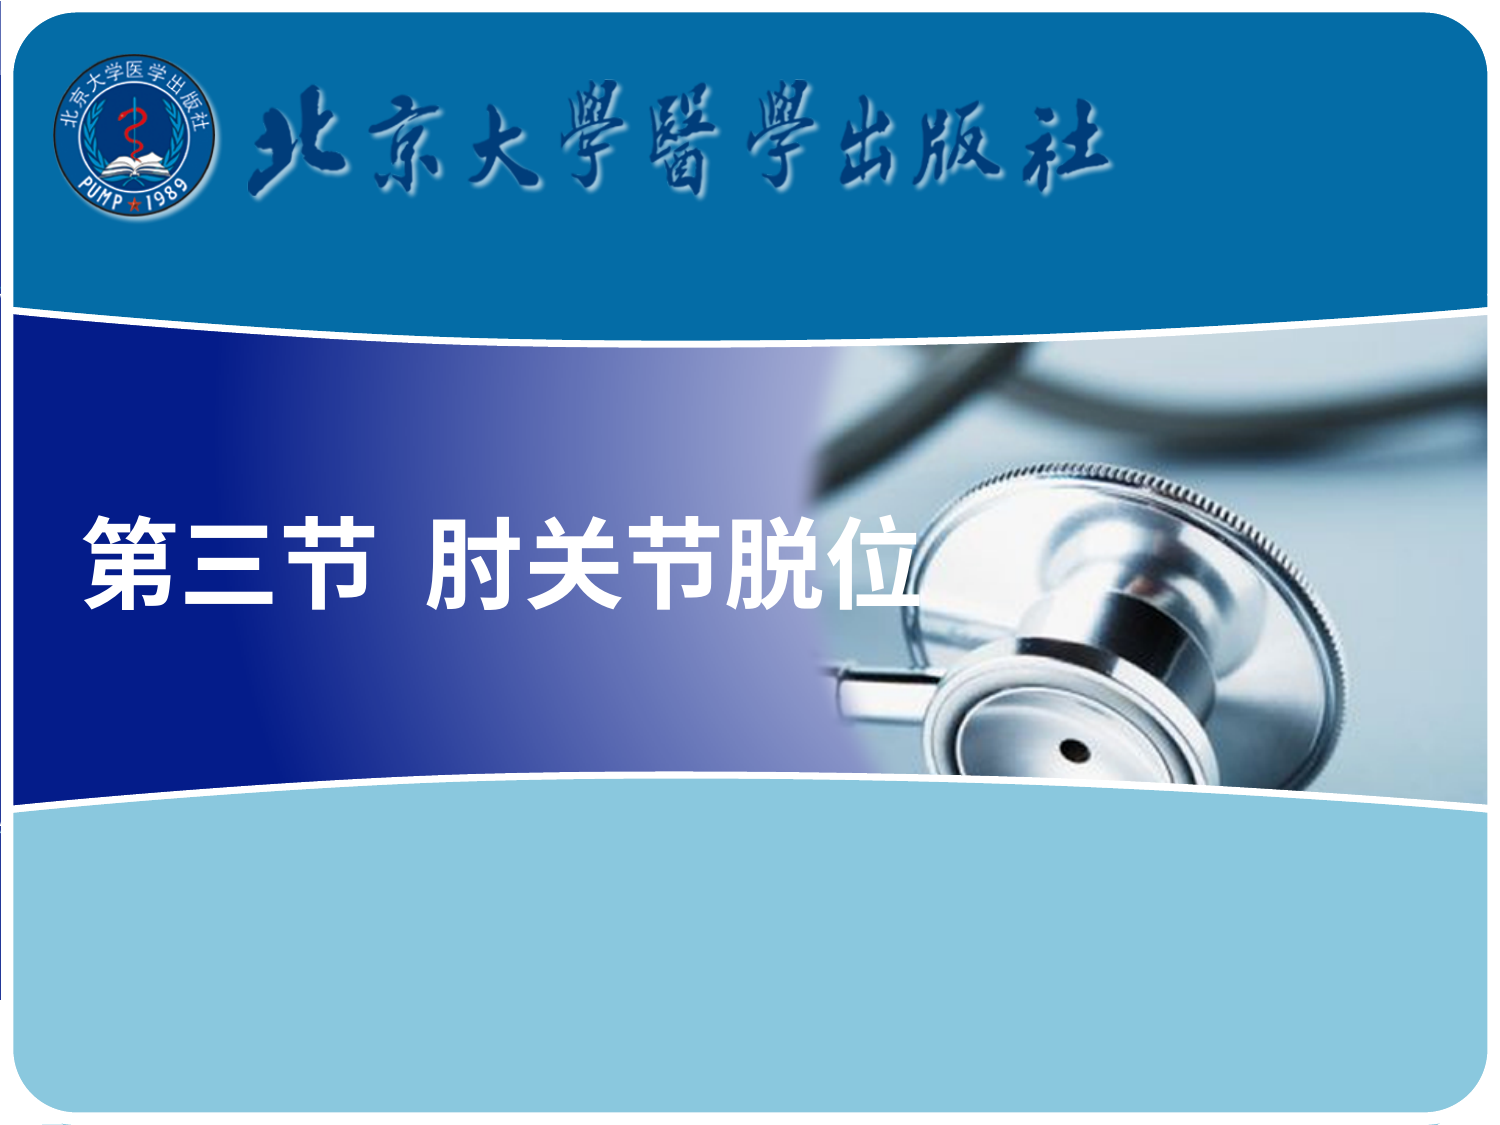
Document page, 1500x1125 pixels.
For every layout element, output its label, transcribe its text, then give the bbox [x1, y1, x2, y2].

picture [53, 54, 1117, 225]
title 第三节 肘关节脱位 [52, 373, 952, 749]
picture [14, 315, 1487, 805]
